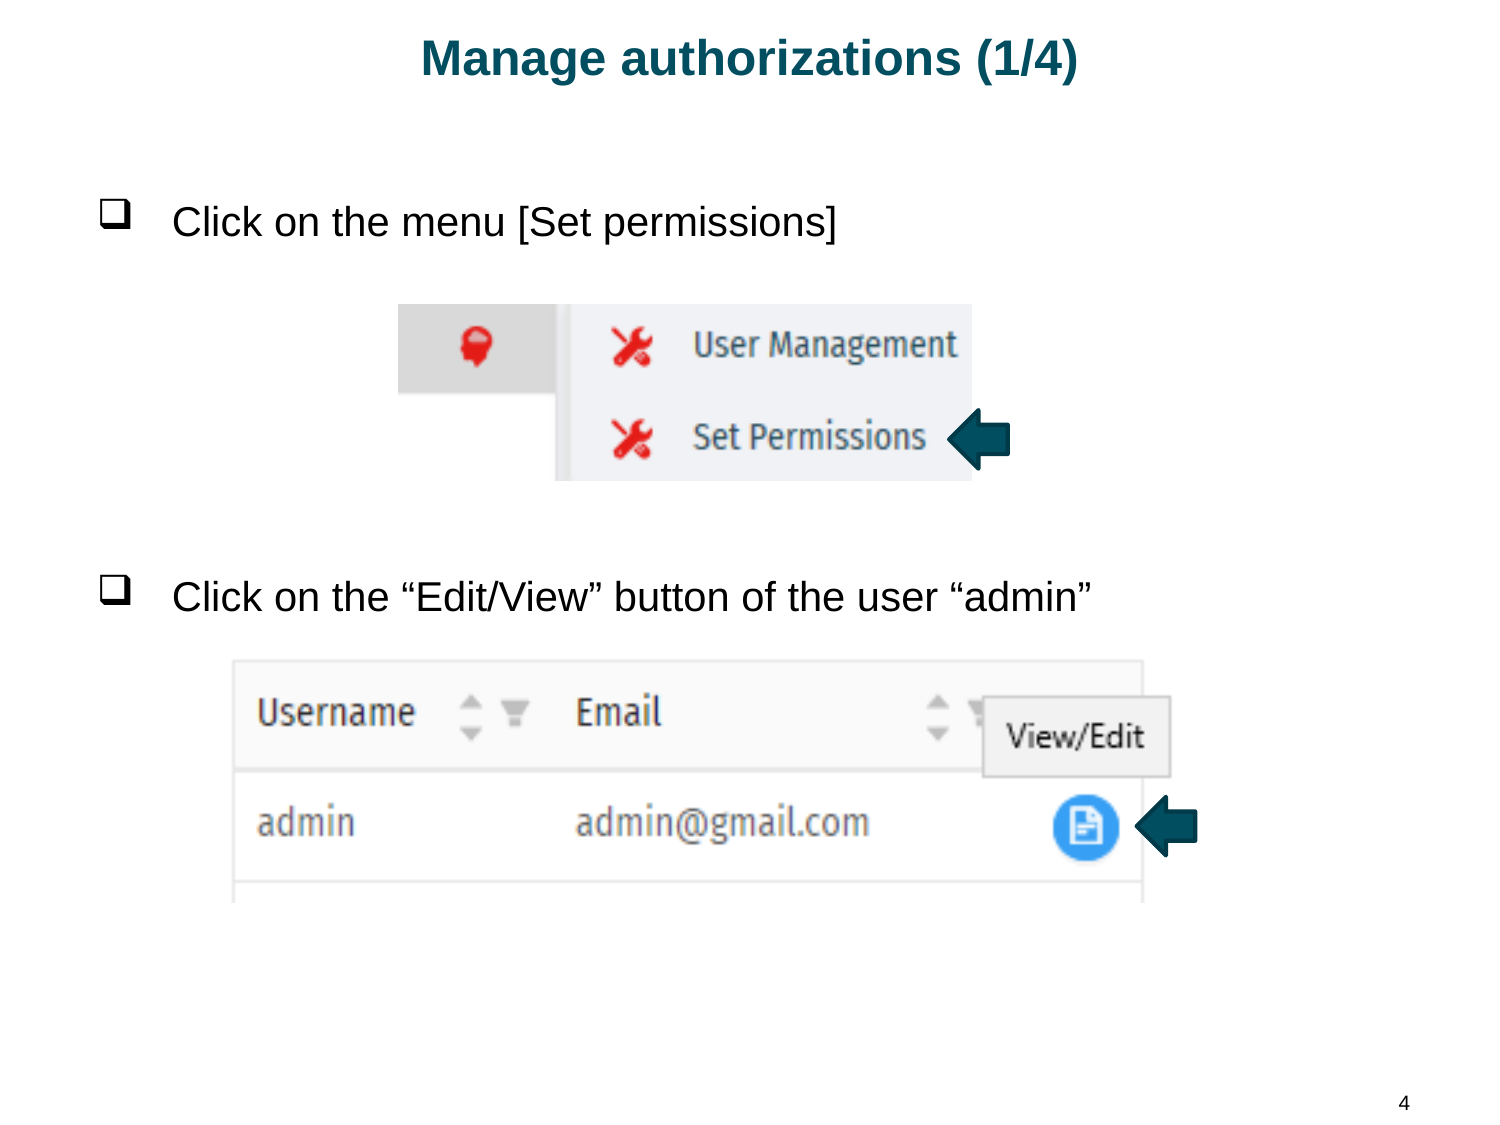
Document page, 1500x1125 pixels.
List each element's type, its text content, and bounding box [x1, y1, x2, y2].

text_box [976, 408, 1010, 471]
text_box Click on the menu [Set permissions] Click on the “Edit/View” button of the user “admin” [82, 187, 1434, 853]
title Manage authorizations (1/4) [75, 20, 1425, 91]
picture [398, 304, 972, 481]
slide_number 4 [1074, 1082, 1425, 1125]
text_box [1191, 809, 1198, 843]
picture [222, 644, 1186, 903]
